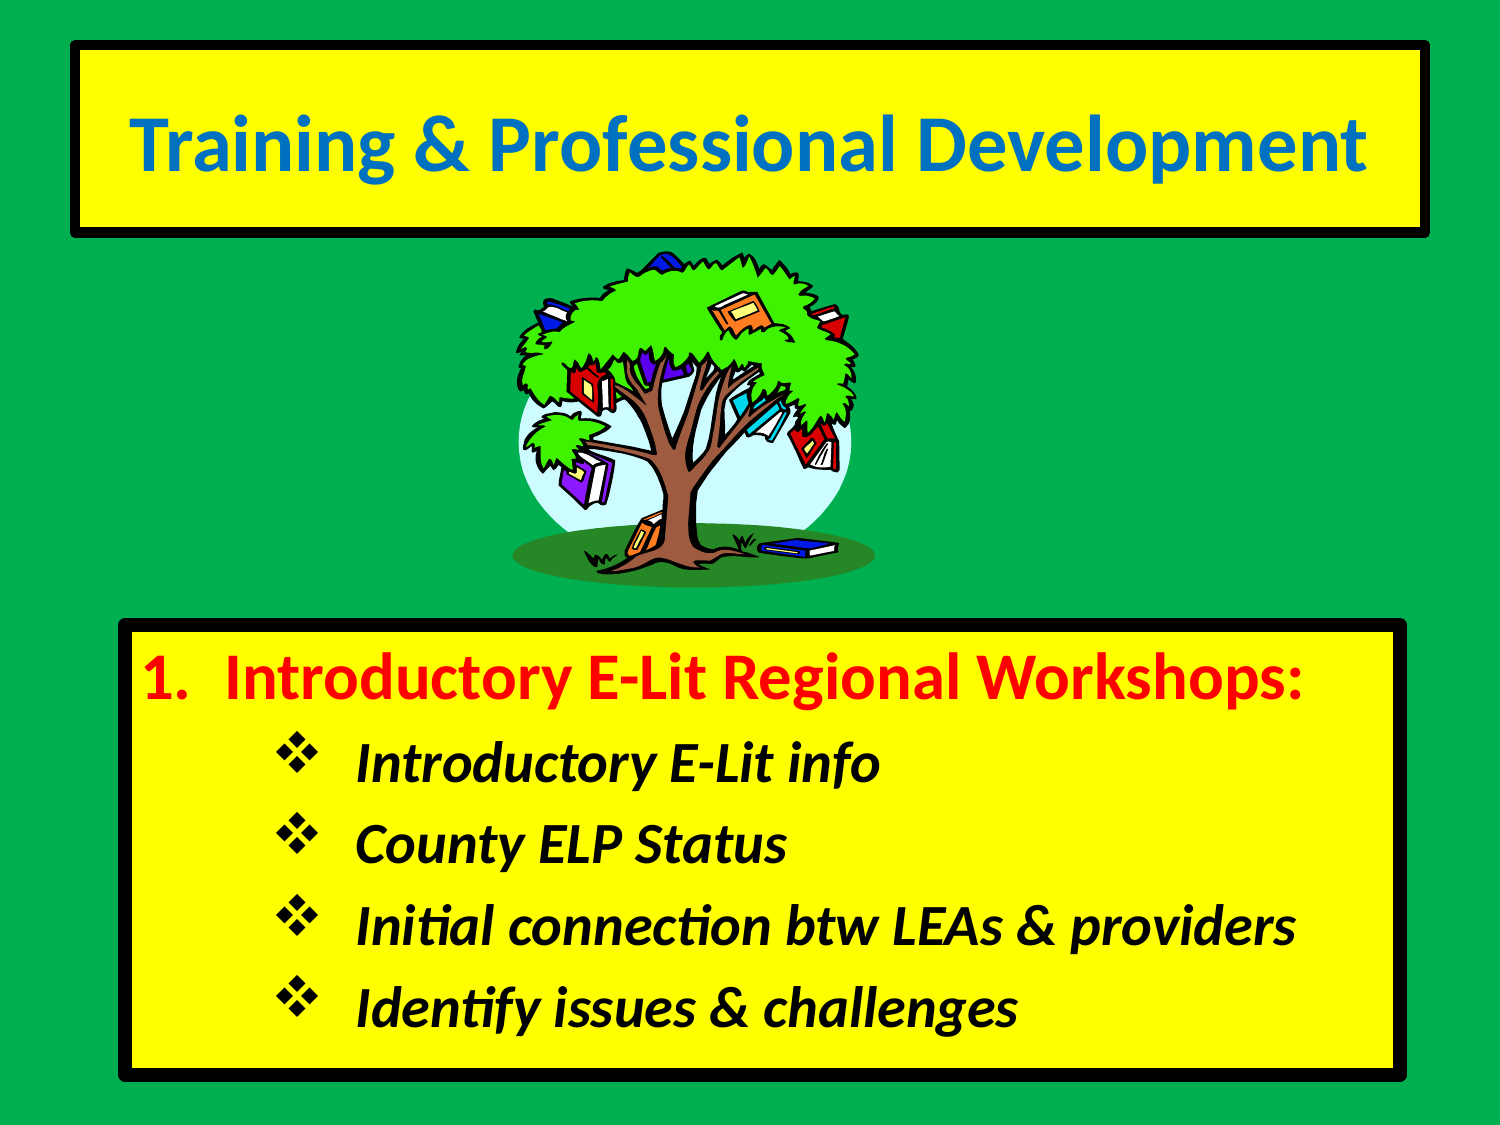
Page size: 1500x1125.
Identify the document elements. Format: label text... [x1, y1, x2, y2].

list Introductory E-Lit Regional Workshops: Introductory E-Lit info County ELP Status Initial connection btw LEAs & providers Identify issues & challenges [125, 624, 1400, 1075]
picture [512, 249, 876, 588]
title Training & Professional Development [75, 45, 1425, 233]
